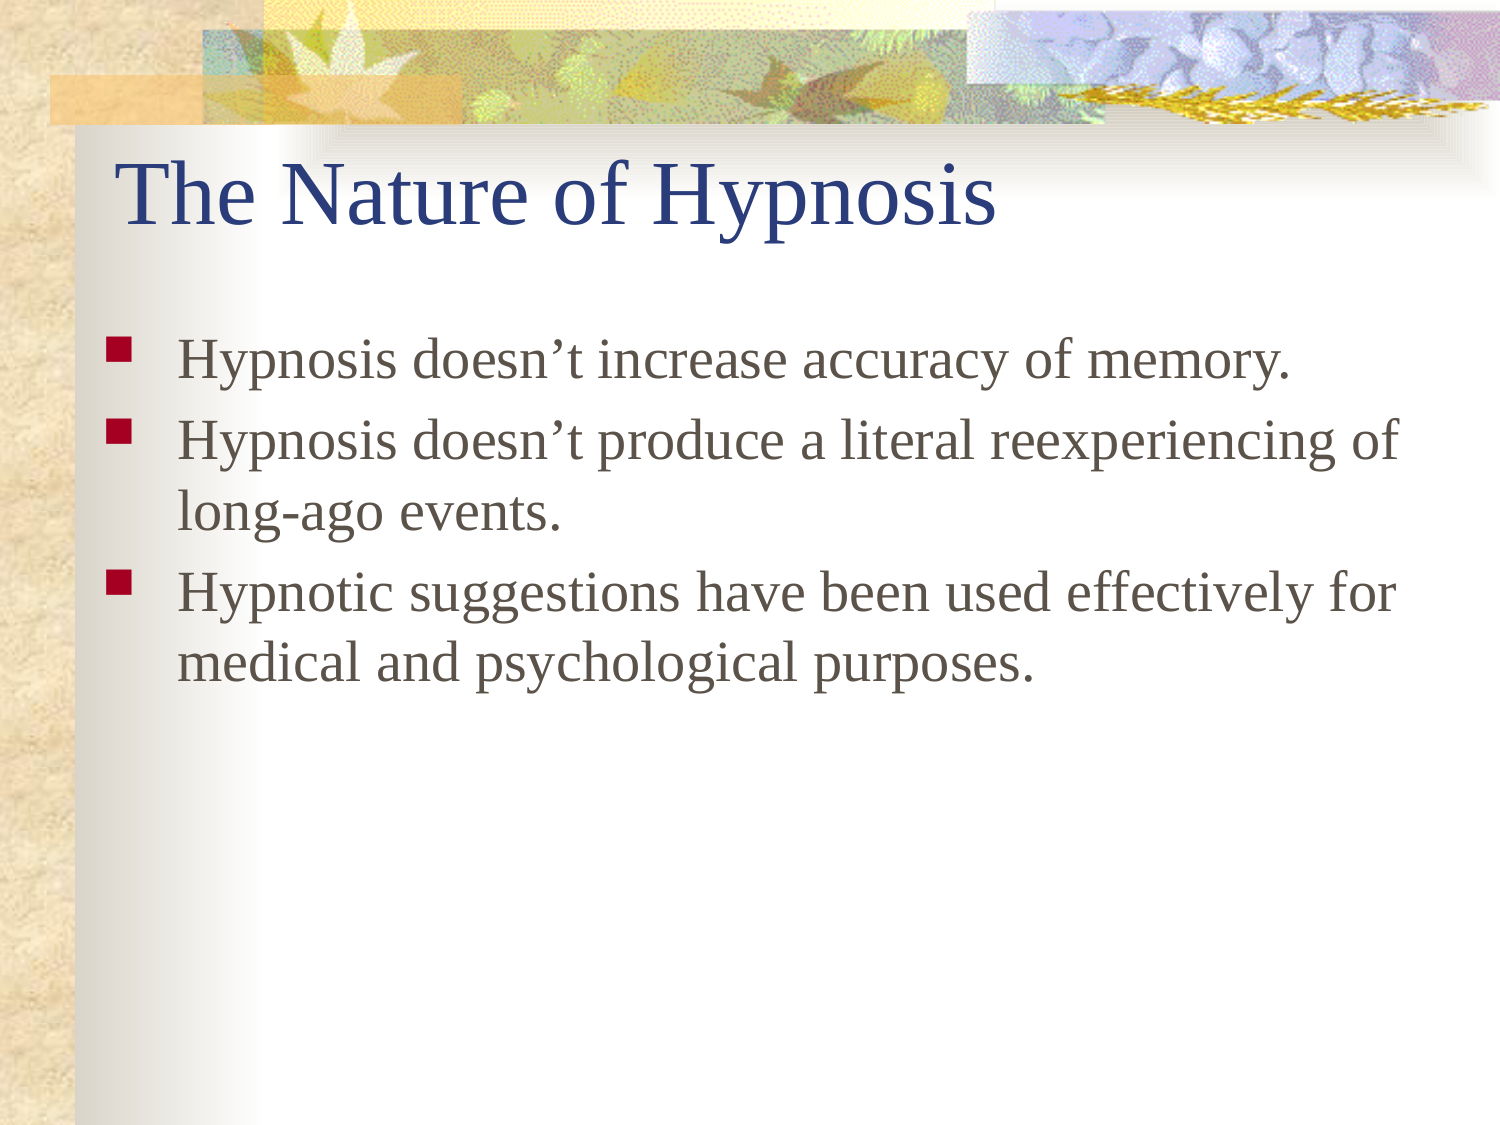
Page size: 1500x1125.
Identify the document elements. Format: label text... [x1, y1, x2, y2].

title The Nature of Hypnosis [99, 137, 1375, 250]
list Hypnosis doesn’t increase accuracy of memory. Hypnosis doesn’t produce a literal reexperiencing of long-ago events. Hypnotic suggestions have been used effectively for medical and psychological purposes. [87, 312, 1425, 988]
picture [0, 0, 1500, 1125]
